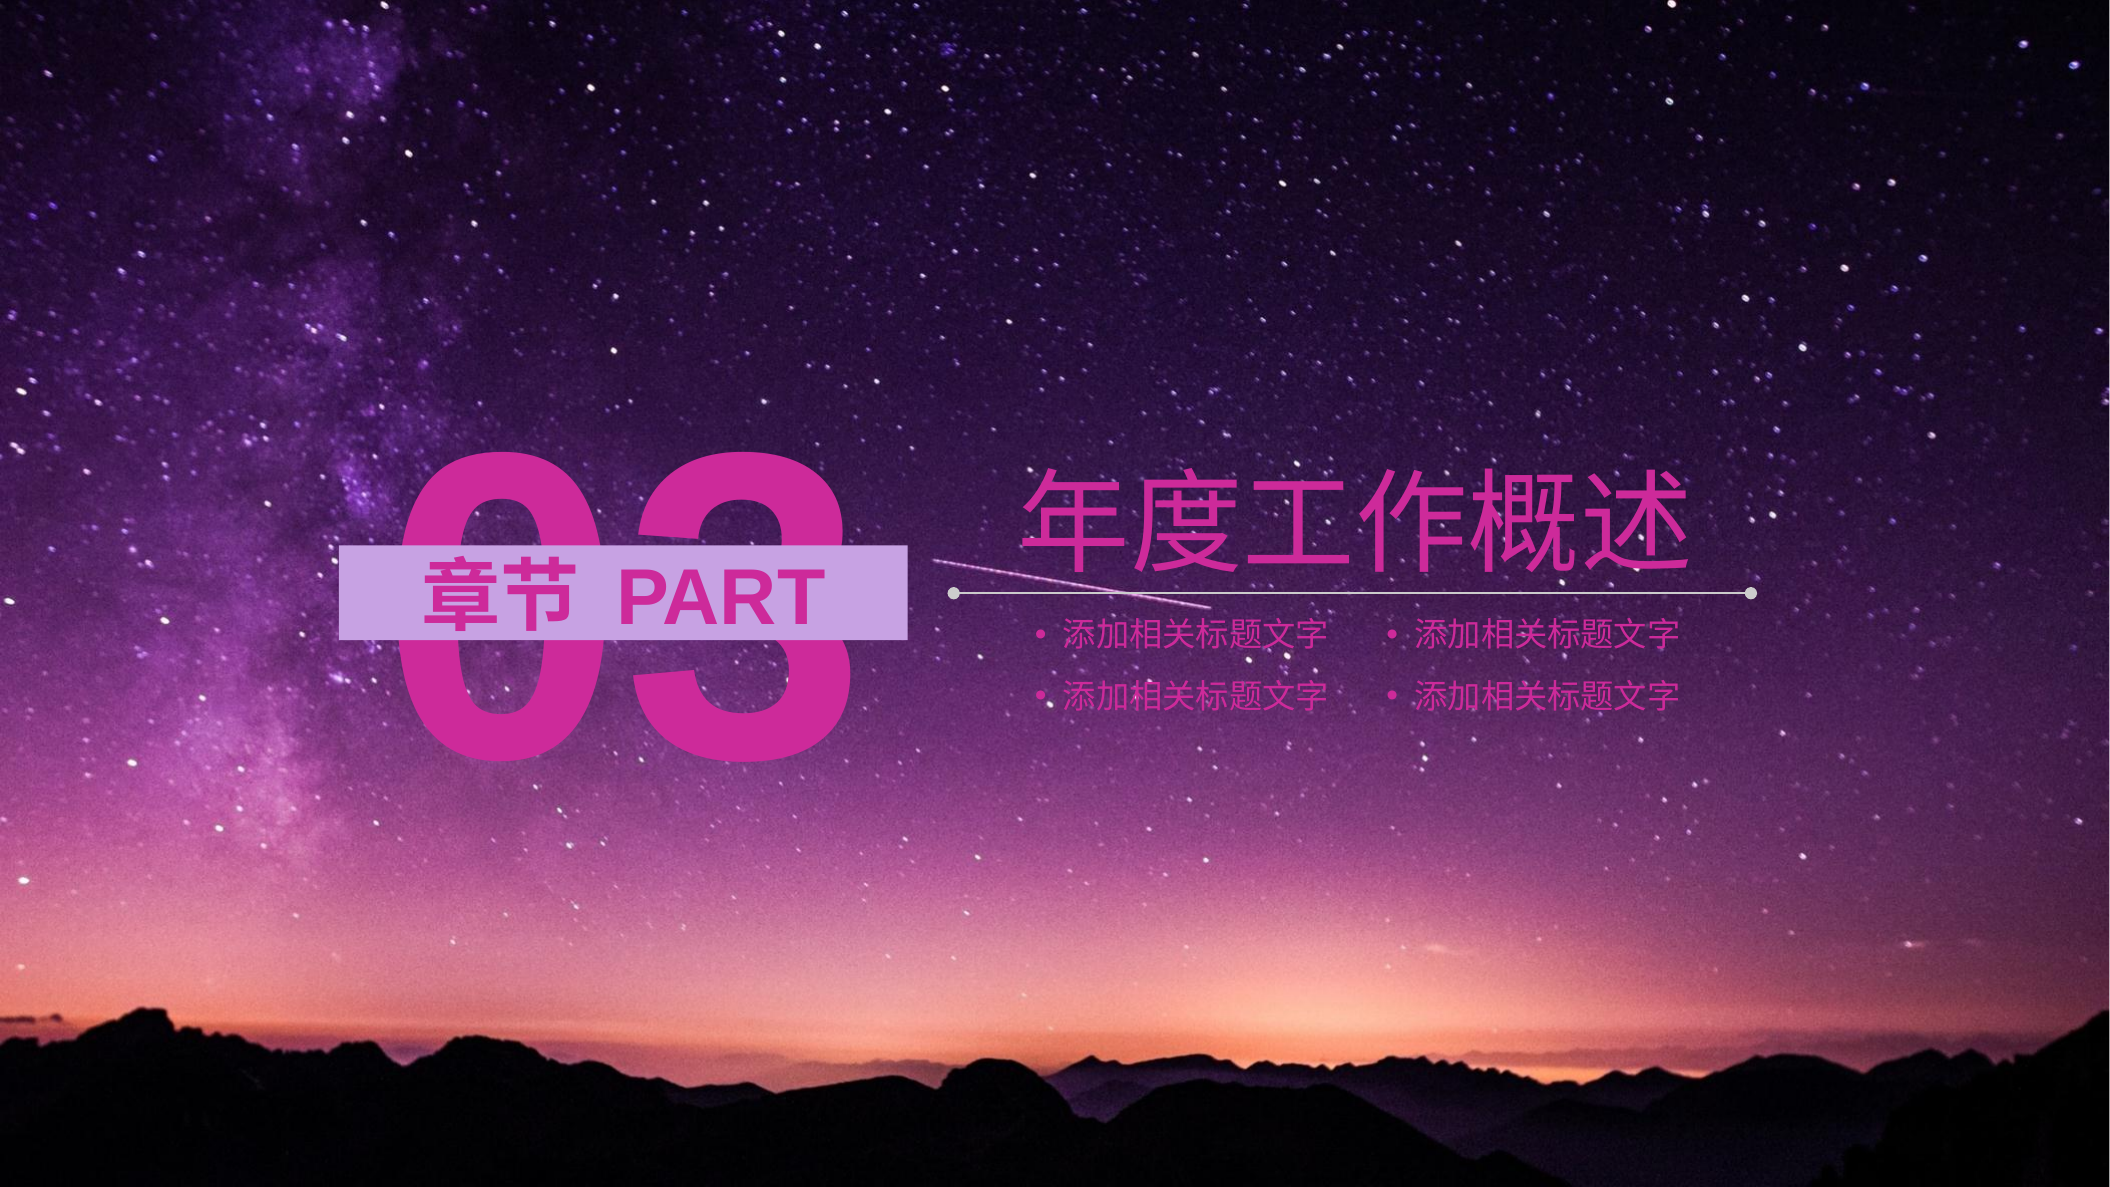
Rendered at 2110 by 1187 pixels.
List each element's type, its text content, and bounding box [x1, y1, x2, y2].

picture [0, 0, 2110, 1187]
text_box 添加相关标题文字 [1019, 606, 1344, 661]
text_box 添加相关标题文字 [1371, 667, 1696, 723]
text_box 年度工作概述 [1017, 450, 1751, 586]
text_box 添加相关标题文字 [1019, 667, 1344, 723]
text_box 03 [259, 320, 988, 846]
text_box 章节 PART [338, 545, 908, 641]
text_box 添加相关标题文字 [1371, 606, 1696, 661]
